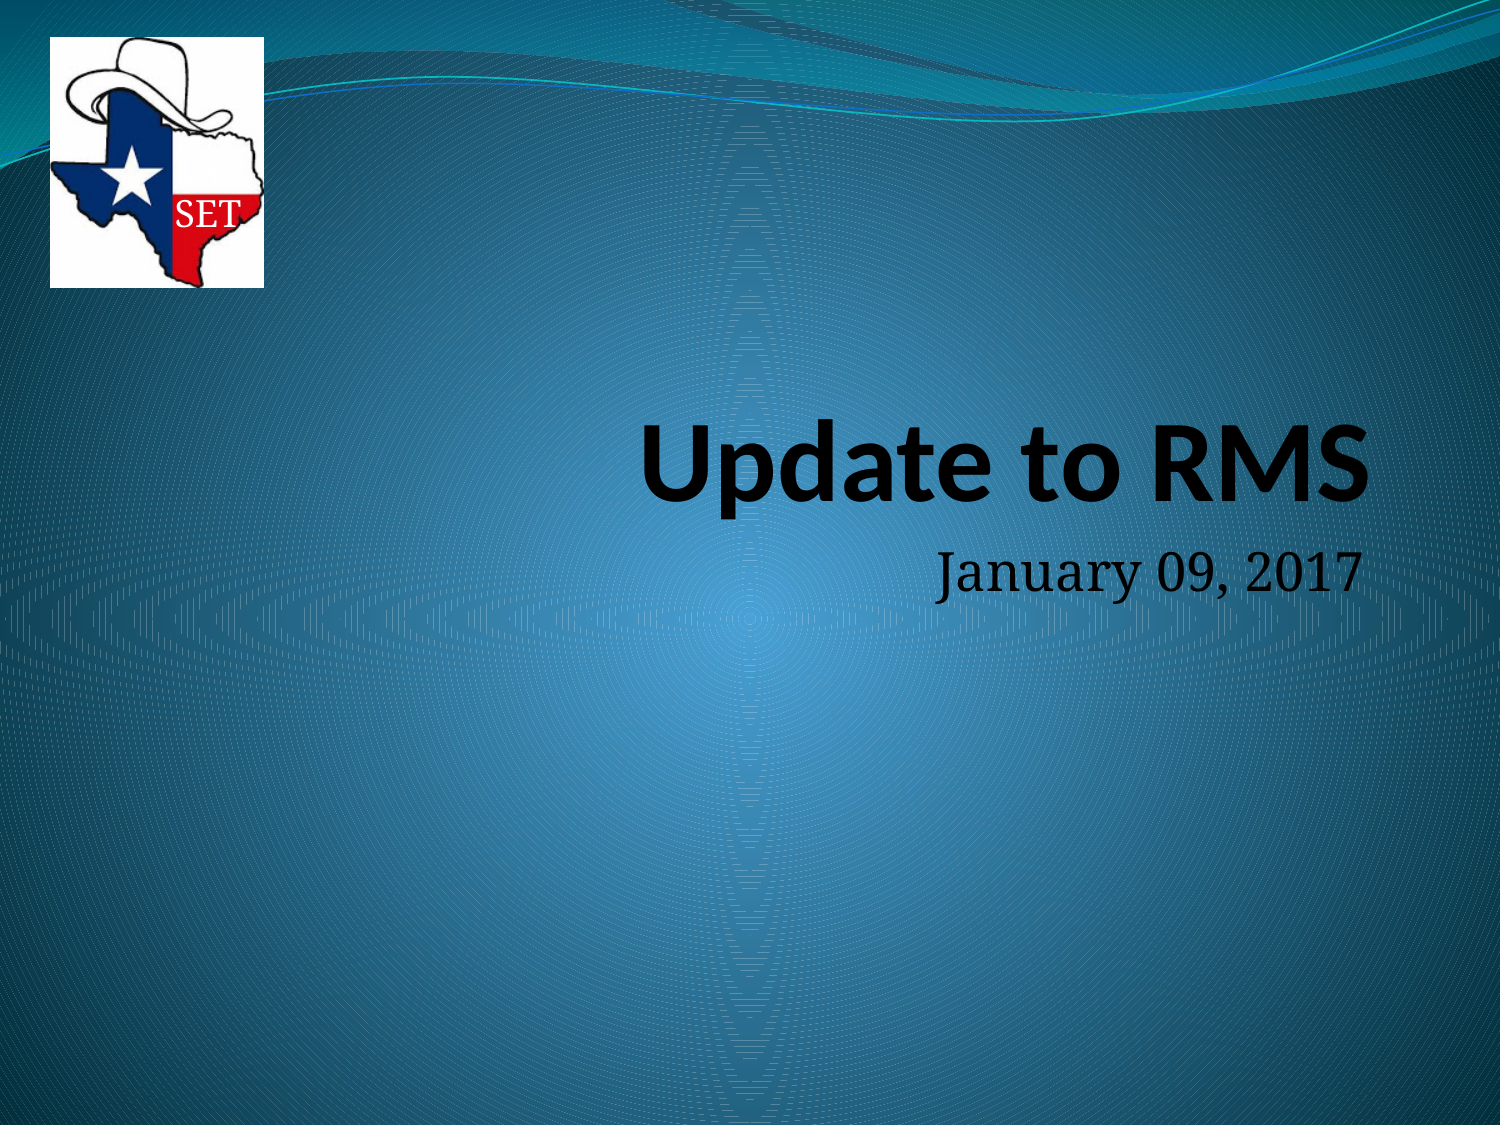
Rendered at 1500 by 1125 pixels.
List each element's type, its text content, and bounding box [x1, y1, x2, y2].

title Update to RMS [87, 224, 1376, 525]
subtitle January 09, 2017 [87, 529, 1376, 818]
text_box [49, 37, 264, 288]
